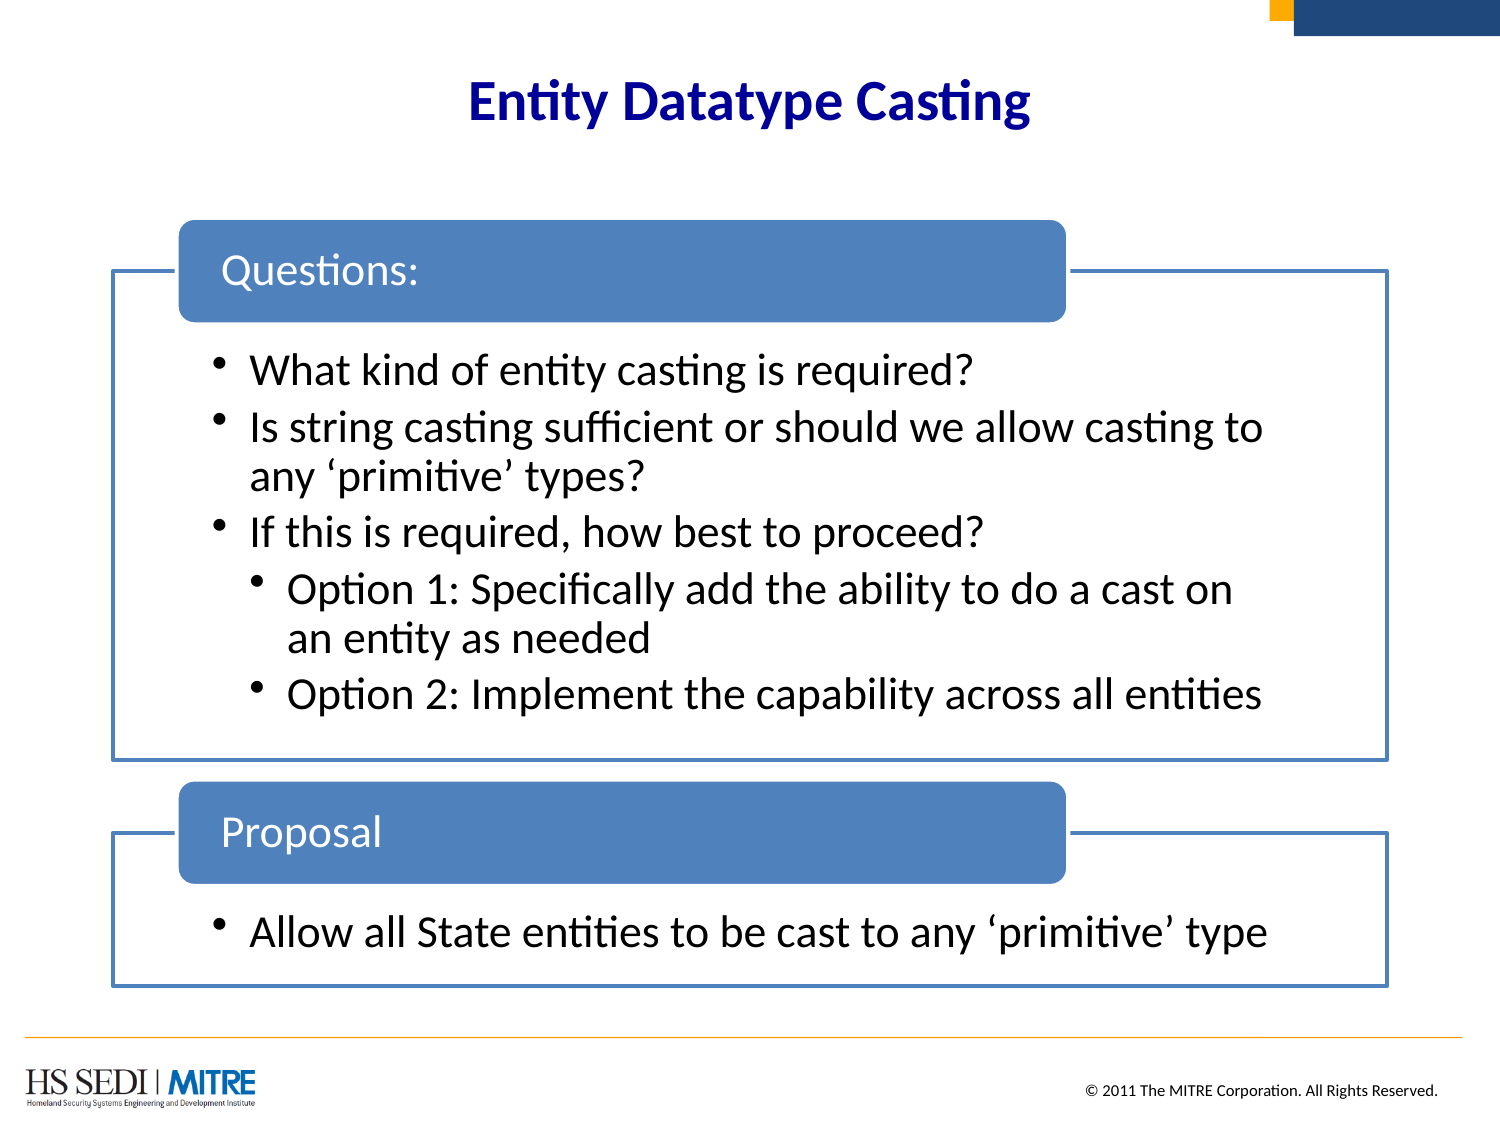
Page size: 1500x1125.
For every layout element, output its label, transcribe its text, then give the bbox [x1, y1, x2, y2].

title Entity Datatype Casting [43, 62, 1457, 151]
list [112, 180, 1387, 1024]
picture [20, 1058, 271, 1122]
